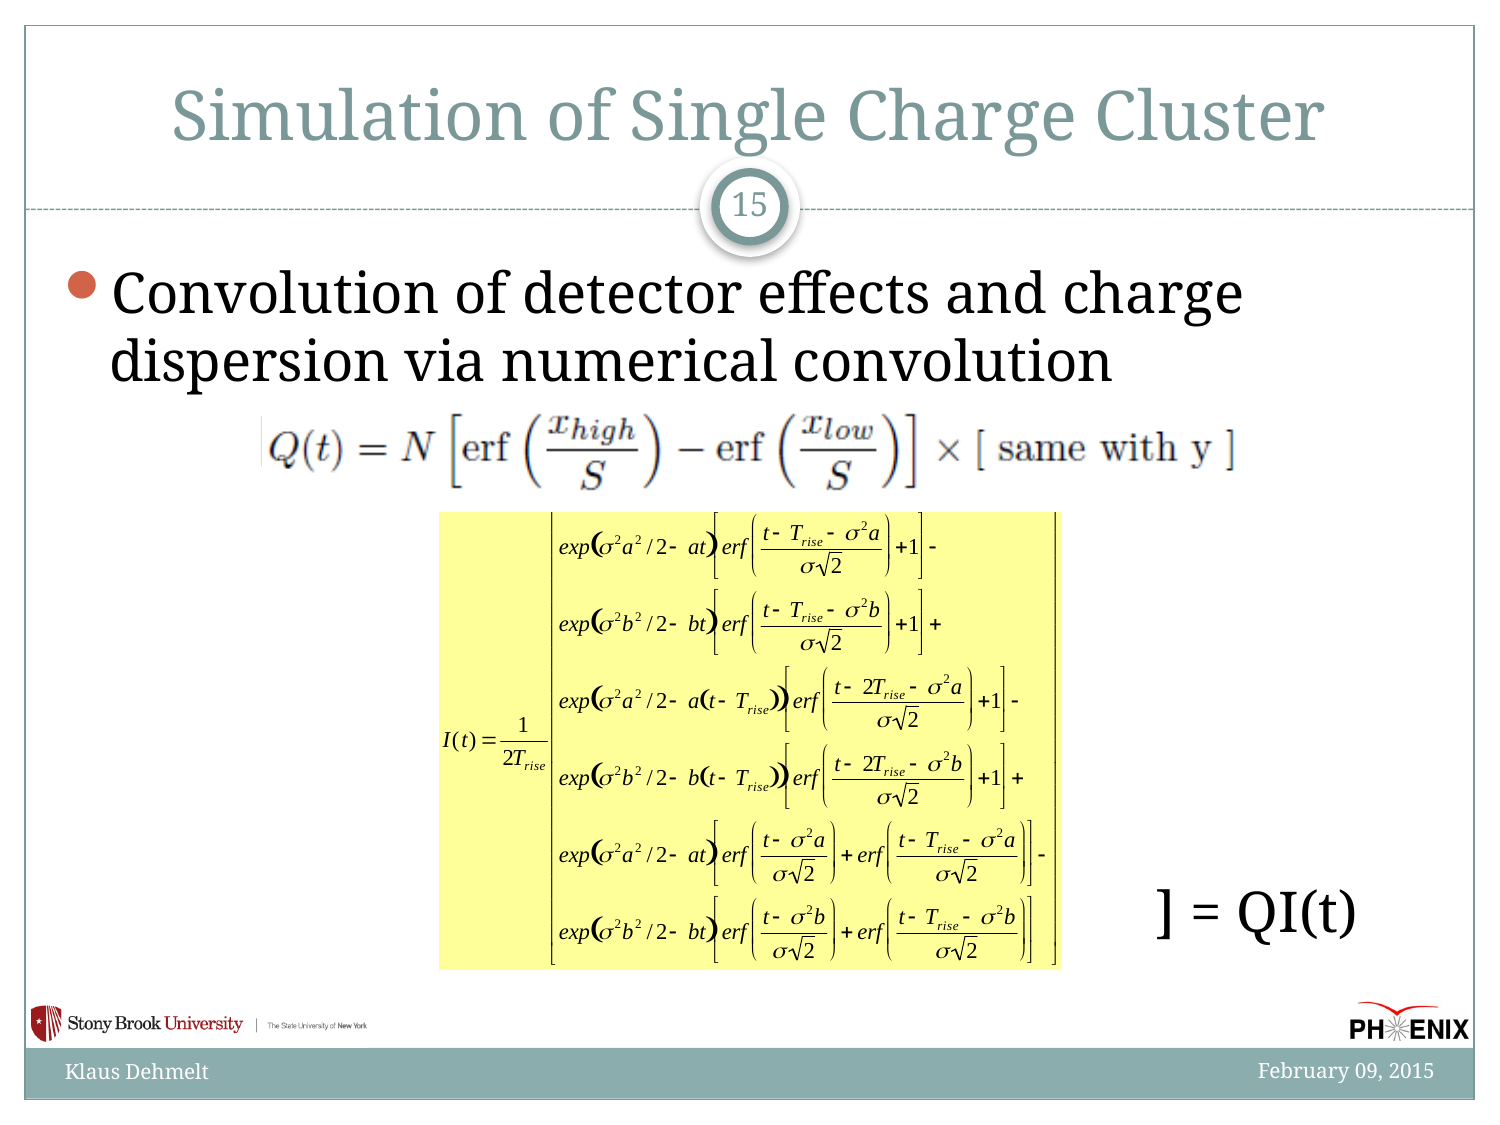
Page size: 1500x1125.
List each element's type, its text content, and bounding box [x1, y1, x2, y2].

picture [260, 399, 1239, 501]
picture [30, 994, 367, 1048]
footer Klaus Dehmelt [50, 1051, 638, 1112]
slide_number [950, 1050, 1450, 1111]
slide_number 15 [712, 169, 788, 243]
picture [1350, 1001, 1469, 1041]
picture [438, 512, 1062, 970]
title Simulation of Single Charge Cluster [49, 37, 1450, 162]
